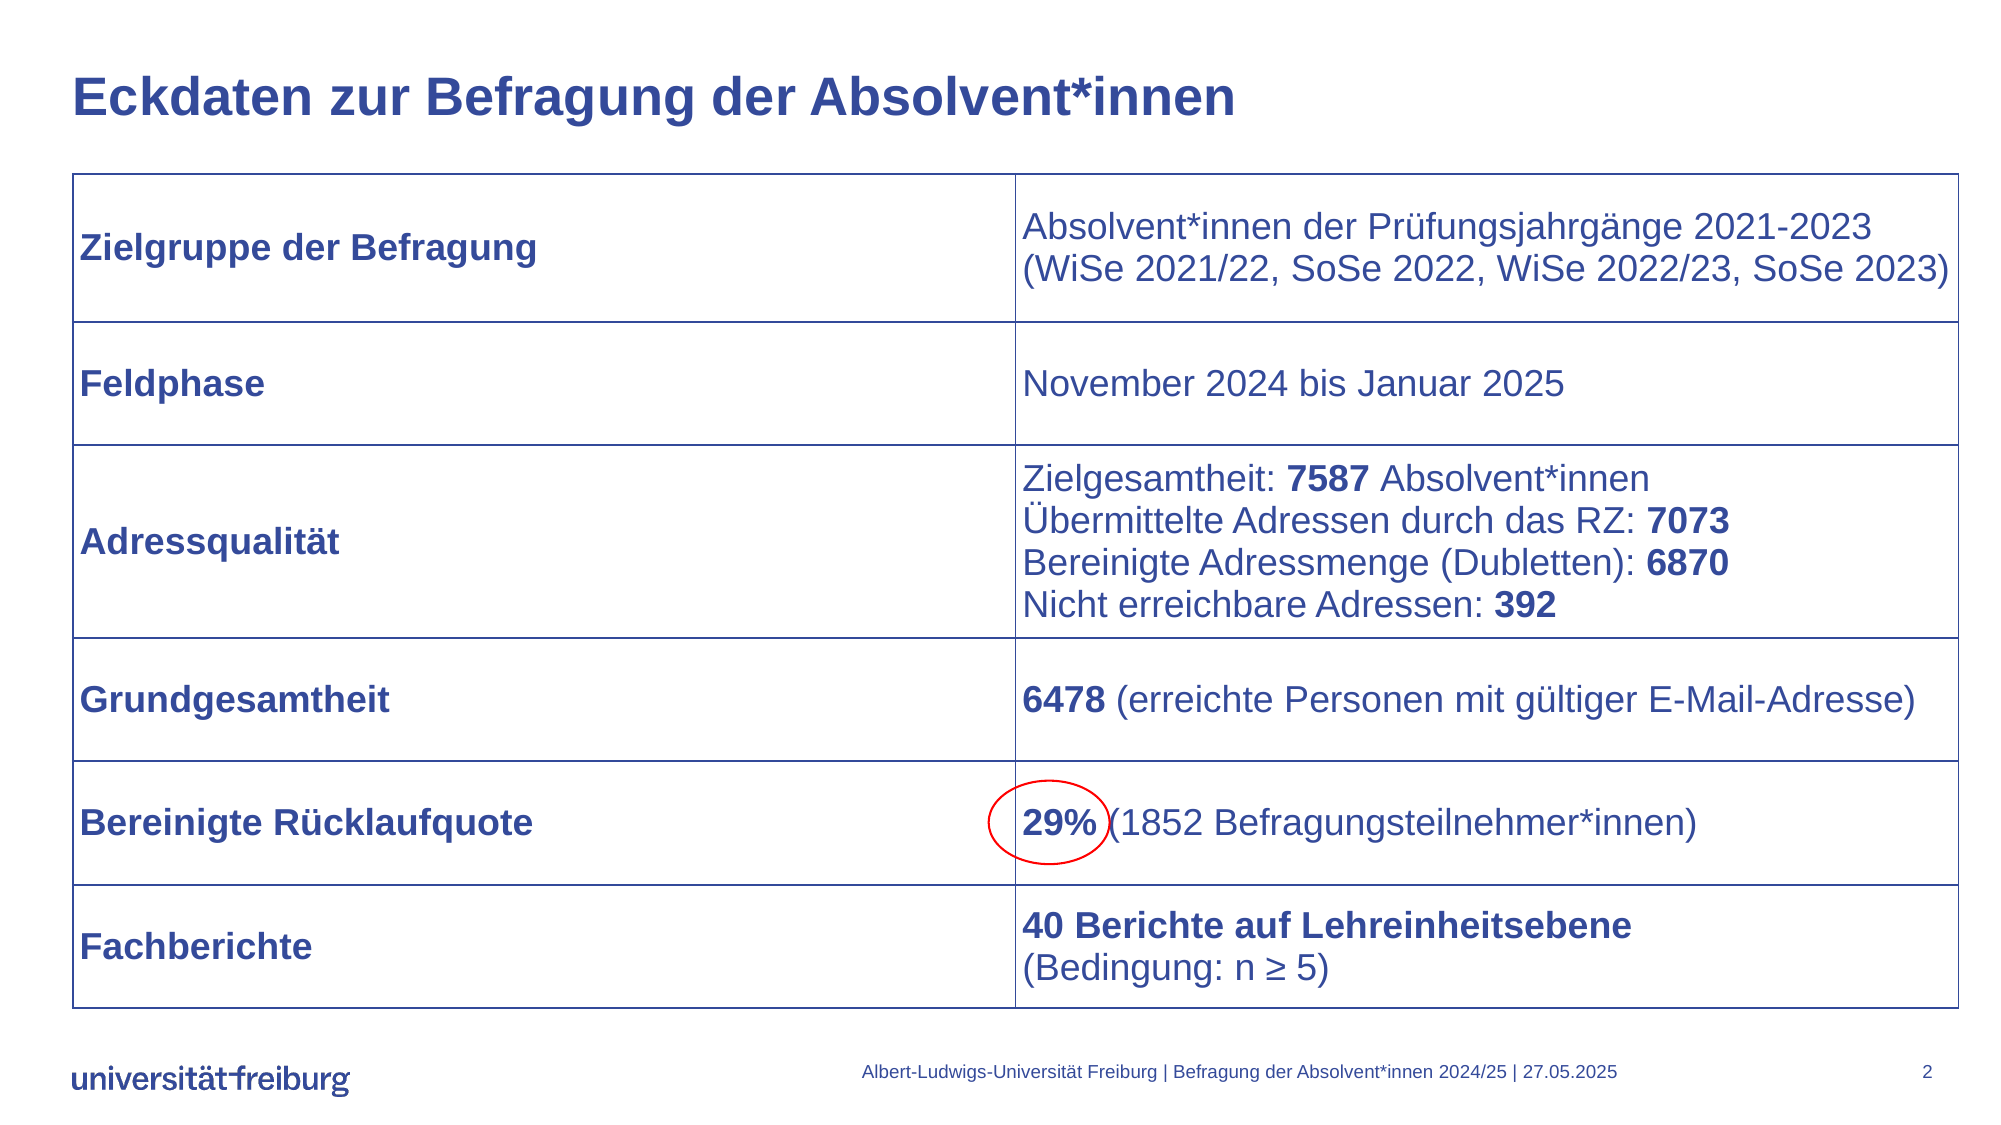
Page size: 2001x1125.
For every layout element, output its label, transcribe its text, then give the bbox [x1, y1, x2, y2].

picture [72, 1065, 351, 1097]
table_cell Bereinigte Rücklaufquote [74, 762, 1015, 884]
table_header Absolvent*innen der Prüfungsjahrgänge 2021-2023 (WiSe 2021/22, SoSe 2022, WiSe 2022/23, SoSe 2023) [1016, 175, 1958, 321]
footer Albert-Ludwigs-Universität Freiburg | Befragung der Absolvent*innen 2024/25 | [488, 1060, 1517, 1090]
table_cell November 2024 bis Januar 2025 [1016, 323, 1958, 444]
table_cell Fachberichte [74, 886, 1015, 1007]
slide_number 2 [1873, 1060, 1933, 1090]
table_cell Adressqualität [74, 446, 1015, 637]
text_box [987, 779, 1111, 866]
table_header Zielgruppe der Befragung [74, 175, 1015, 321]
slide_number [1517, 1060, 1754, 1090]
table_cell 6478 (erreichte Personen mit gültiger E-Mail-Adresse) [1016, 639, 1958, 760]
table_cell 40 Berichte auf Lehreinheitsebene (Bedingung: n ≥ 5) [1016, 886, 1958, 1007]
table_cell Grundgesamtheit [74, 639, 1015, 760]
table_cell 29% (1852 Befragungsteilnehmer*innen) [1016, 762, 1958, 884]
table_cell Zielgesamtheit: 7587 Absolvent*innen Übermittelte Adressen durch das RZ: 7073 Bereinigte Adressmenge (Dubletten): 6870 Nicht erreichbare Adressen: 392 [1016, 446, 1958, 637]
table_cell Feldphase [74, 323, 1015, 444]
title Eckdaten zur Befragung der Absolvent*innen [72, 59, 1933, 173]
